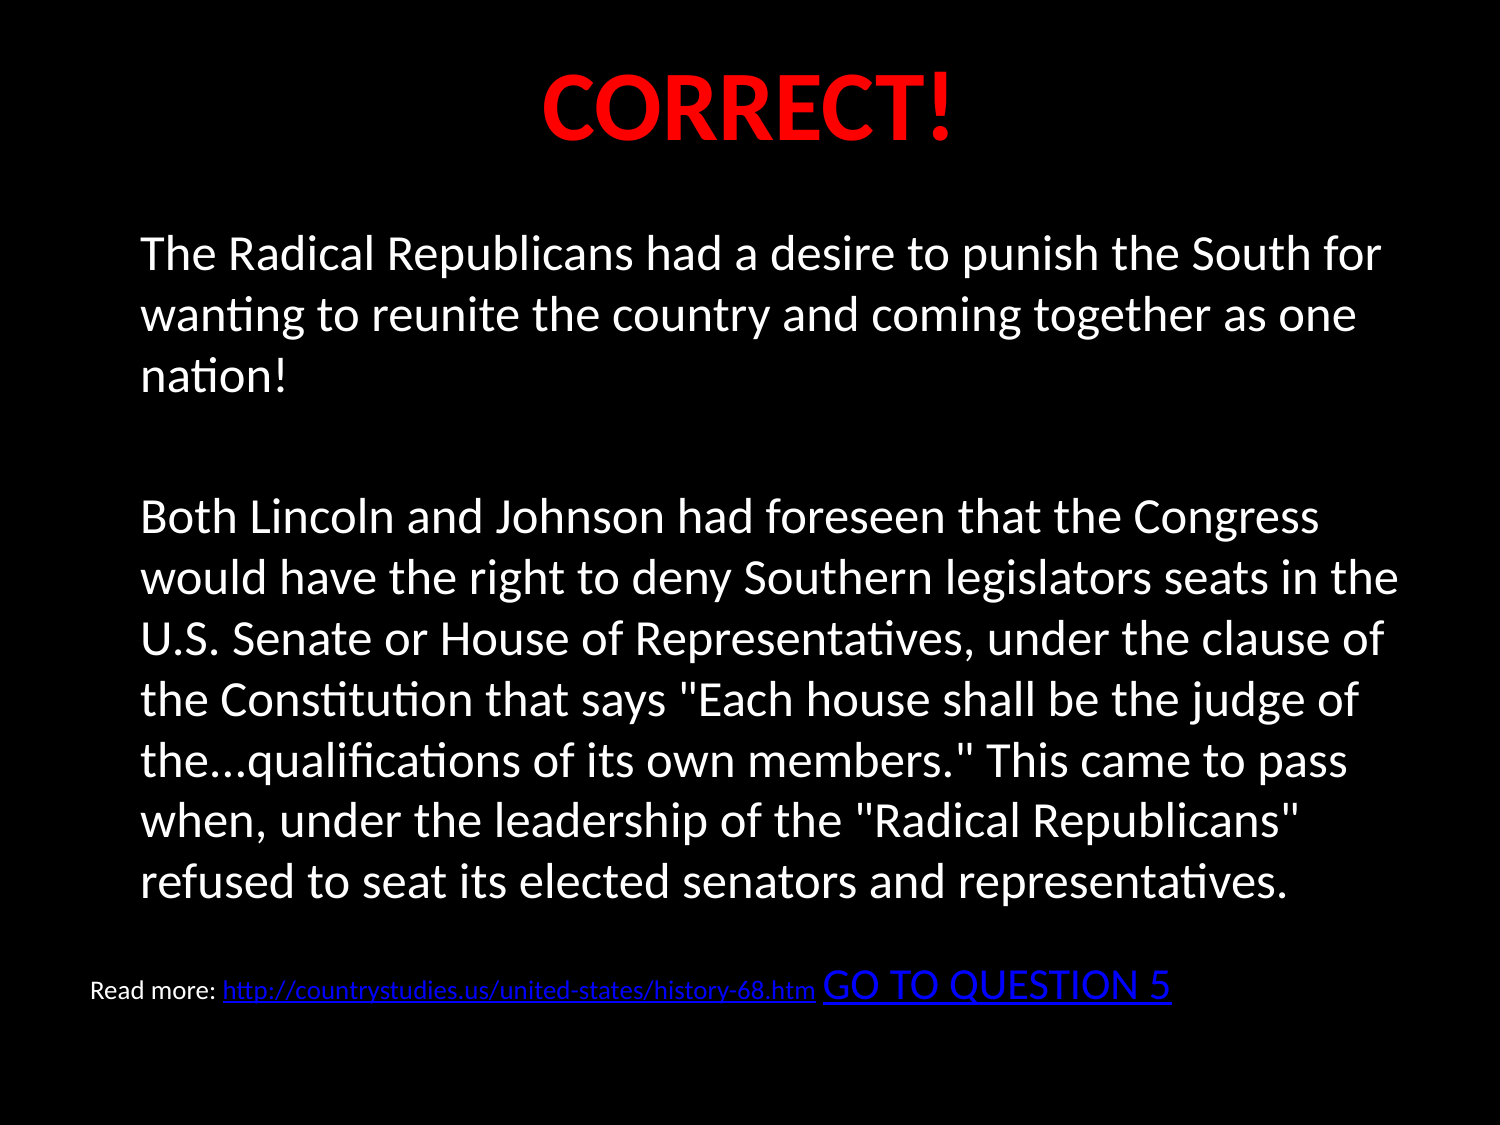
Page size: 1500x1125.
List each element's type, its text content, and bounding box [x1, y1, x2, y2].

list The Radical Republicans had a desire to punish the South for wanting to reunite the country and coming together as one nation! Both Lincoln and Johnson had foreseen that the Congress would have the right to deny Southern legislators seats in the U.S. Senate or House of Representatives, under the clause of the Constitution that says "Each house shall be the judge of the...qualifications of its own members." This came to pass when, under the leadership of the "Radical Republicans" refused to seat its elected senators and representatives. Read more: http://countrystudies.us/united-states/history-68.htm GO TO QUESTION 5 [75, 212, 1425, 1075]
title CORRECT! [75, 87, 1425, 212]
